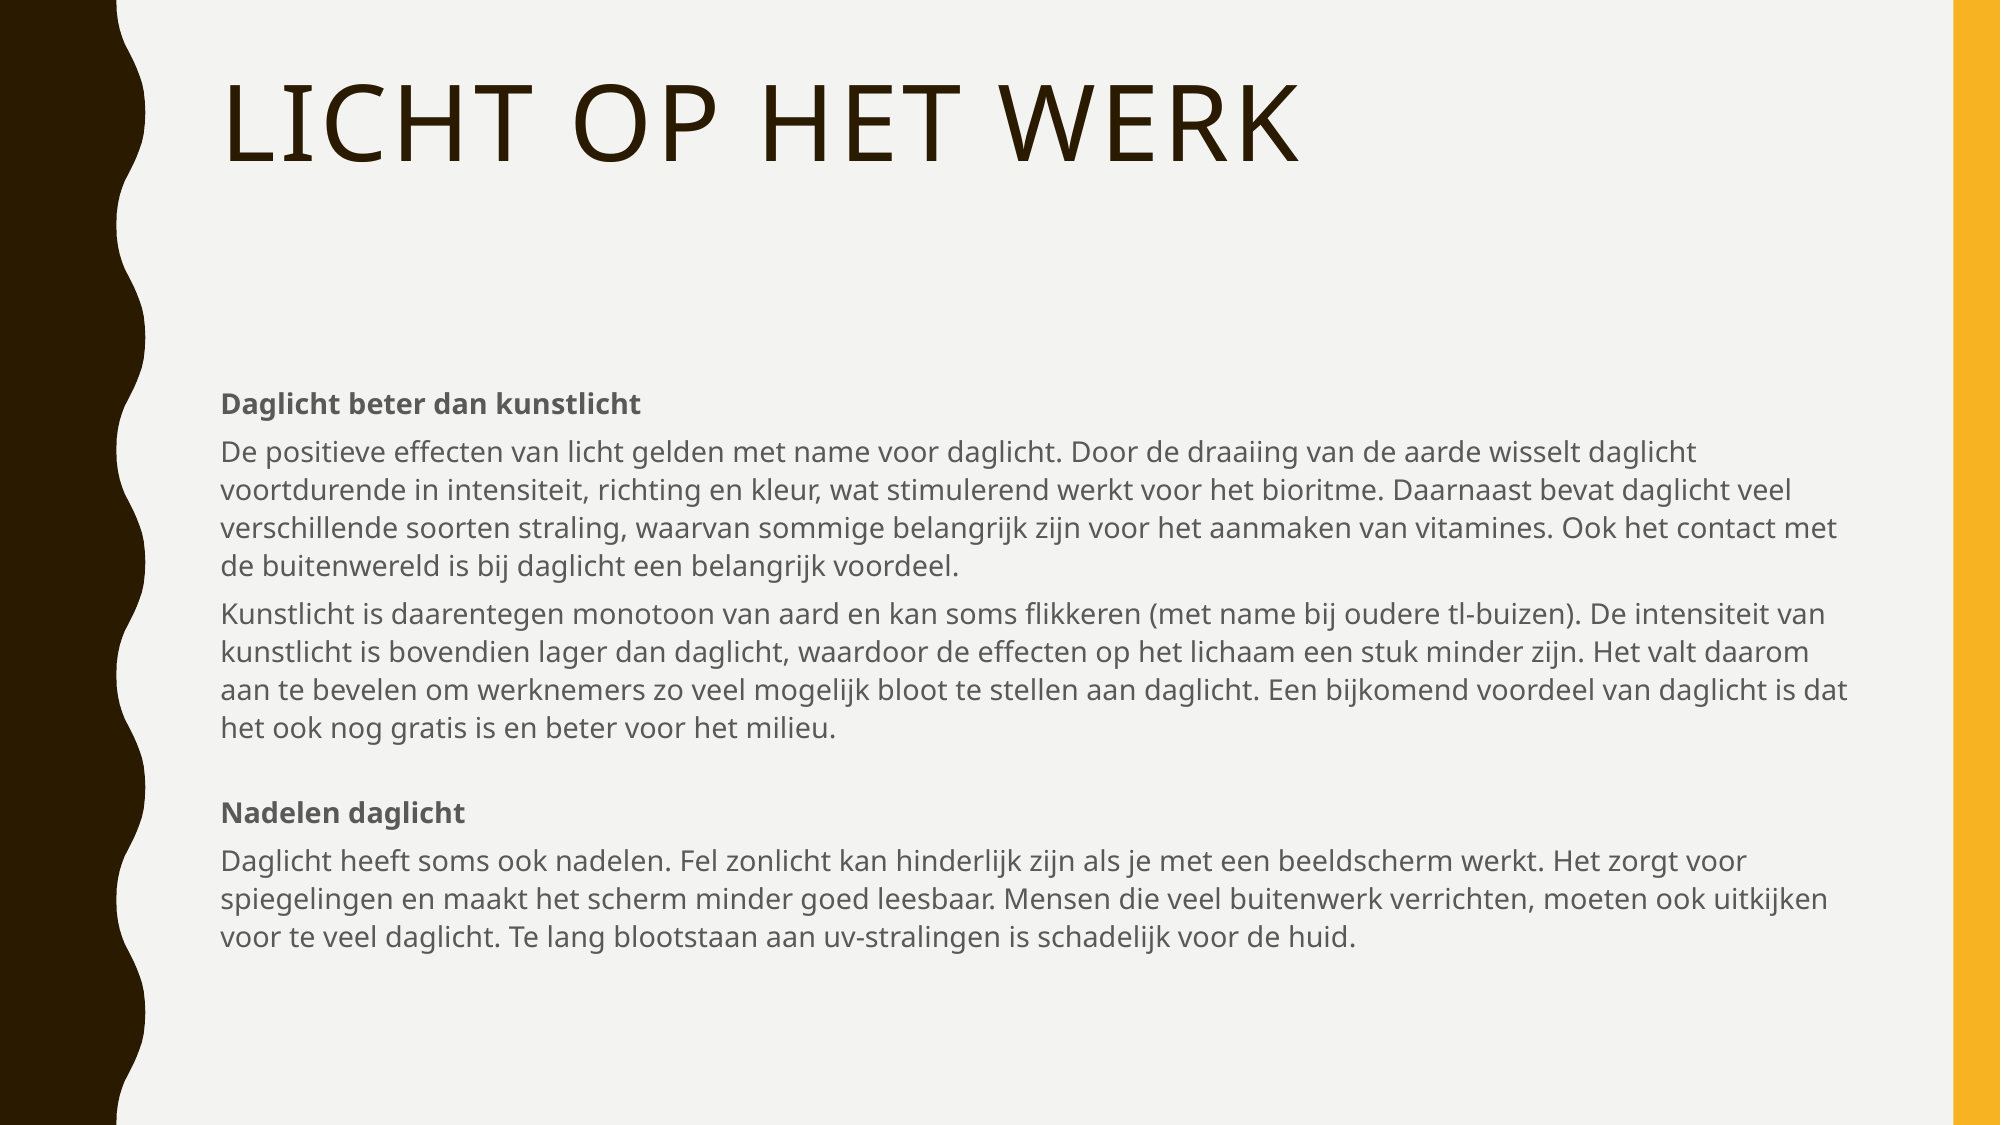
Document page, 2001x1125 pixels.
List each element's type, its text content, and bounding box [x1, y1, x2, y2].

list Daglicht beter dan kunstlicht De positieve effecten van licht gelden met name voor daglicht. Door de draaiing van de aarde wisselt daglicht voortdurende in intensiteit, richting en kleur, wat stimulerend werkt voor het bioritme. Daarnaast bevat daglicht veel verschillende soorten straling, waarvan sommige belangrijk zijn voor het aanmaken van vitamines. Ook het contact met de buitenwereld is bij daglicht een belangrijk voordeel. Kunstlicht is daarentegen monotoon van aard en kan soms flikkeren (met name bij oudere tl-buizen). De intensiteit van kunstlicht is bovendien lager dan daglicht, waardoor de effecten op het lichaam een stuk minder zijn. Het valt daarom aan te bevelen om werknemers zo veel mogelijk bloot te stellen aan daglicht. Een bijkomend voordeel van daglicht is dat het ook nog gratis is en beter voor het milieu. Nadelen daglicht Daglicht heeft soms ook nadelen. Fel zonlicht kan hinderlijk zijn als je met een beeldscherm werkt. Het zorgt voor spiegelingen en maakt het scherm minder goed leesbaar. Mensen die veel buitenwerk verrichten, moeten ook uitkijken voor te veel daglicht. Te lang blootstaan aan uv-stralingen is schadelijk voor de huid. [205, 375, 1875, 965]
title Licht op het werk [205, 62, 1875, 308]
